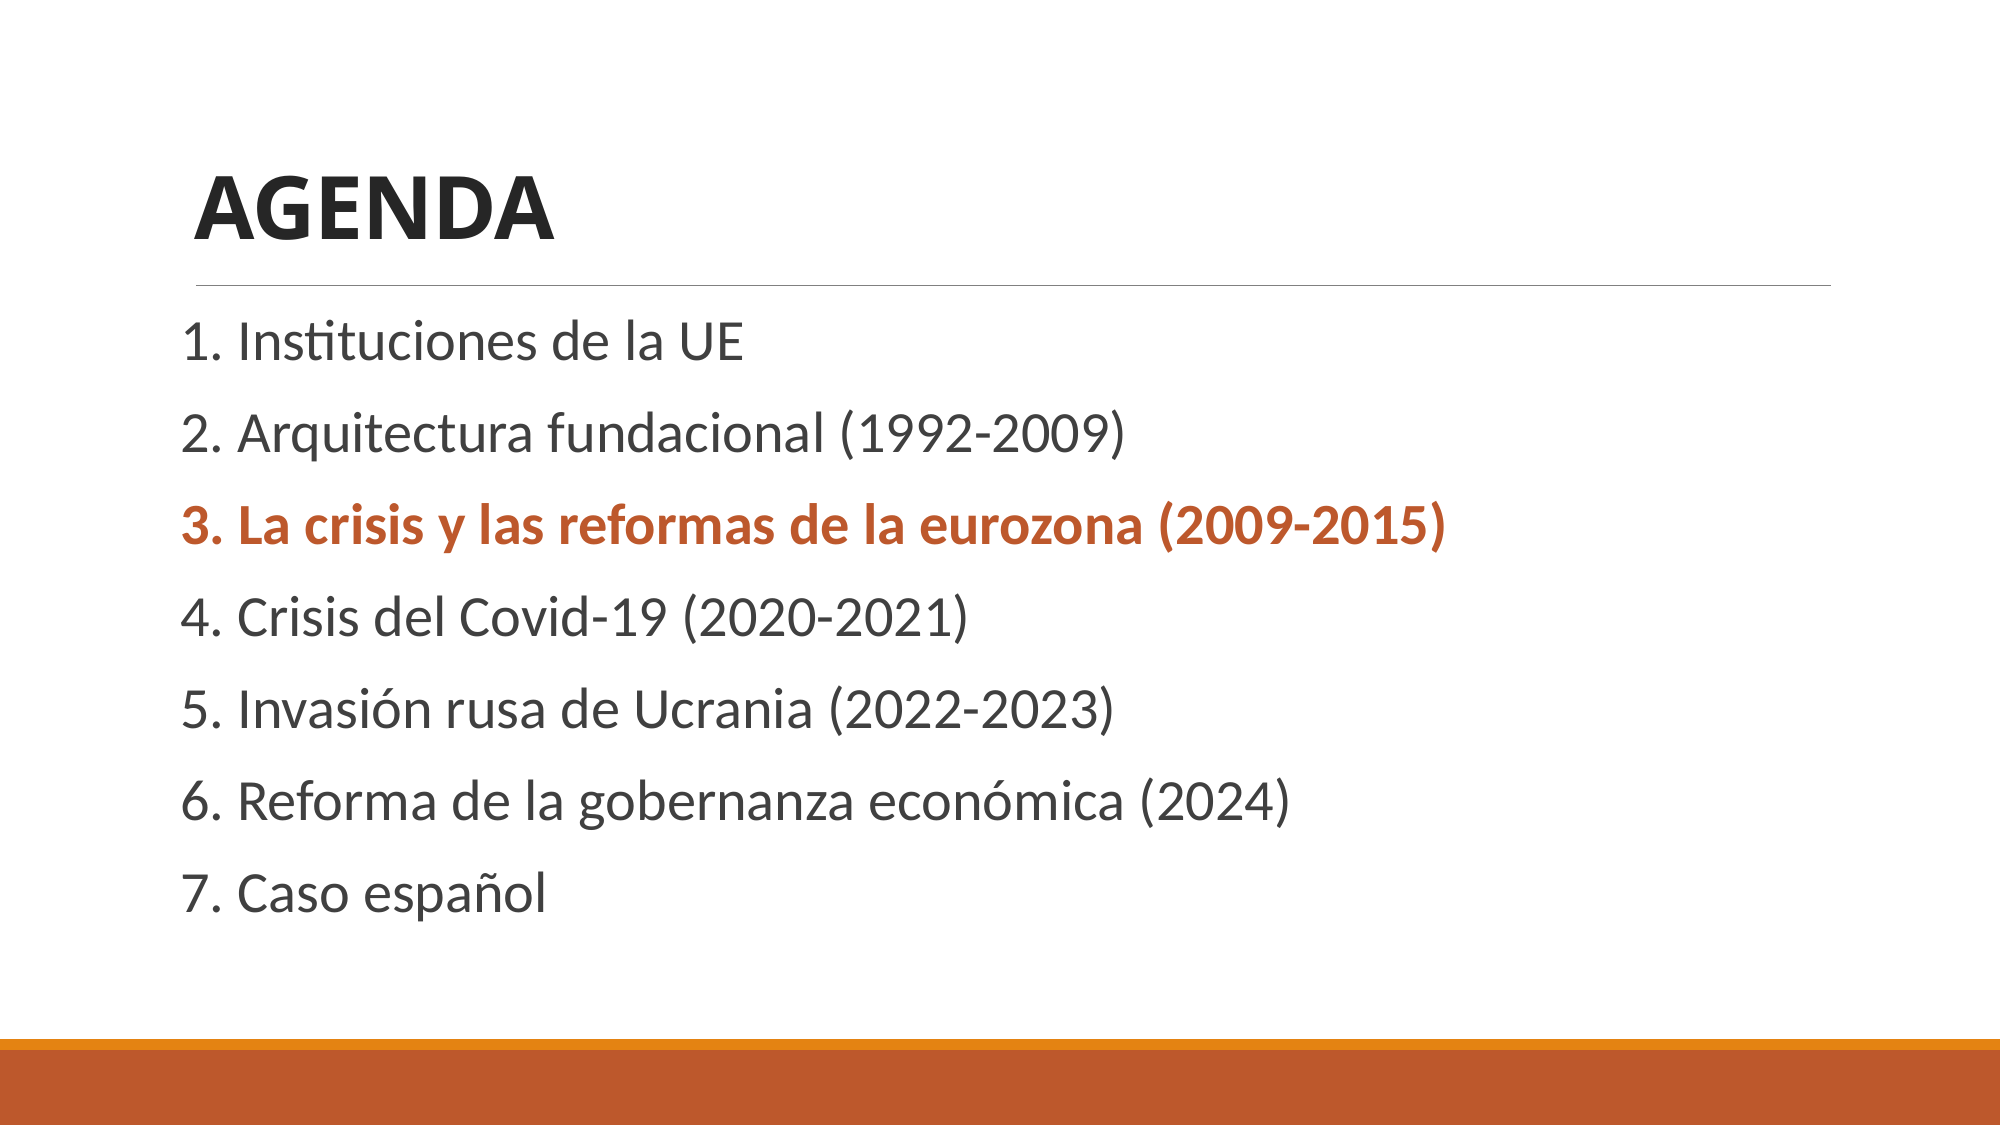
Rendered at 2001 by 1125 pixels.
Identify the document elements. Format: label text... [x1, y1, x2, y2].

list 1. Instituciones de la UE 2. Arquitectura fundacional (1992-2009) 3. La crisis y las reformas de la eurozona (2009-2015) 4. Crisis del Covid-19 (2020-2021) 5. Invasión rusa de Ucrania (2022-2023) 6. Reforma de la gobernanza económica (2024) 7. Caso español [180, 302, 1830, 963]
title AGENDA [179, 149, 1530, 265]
